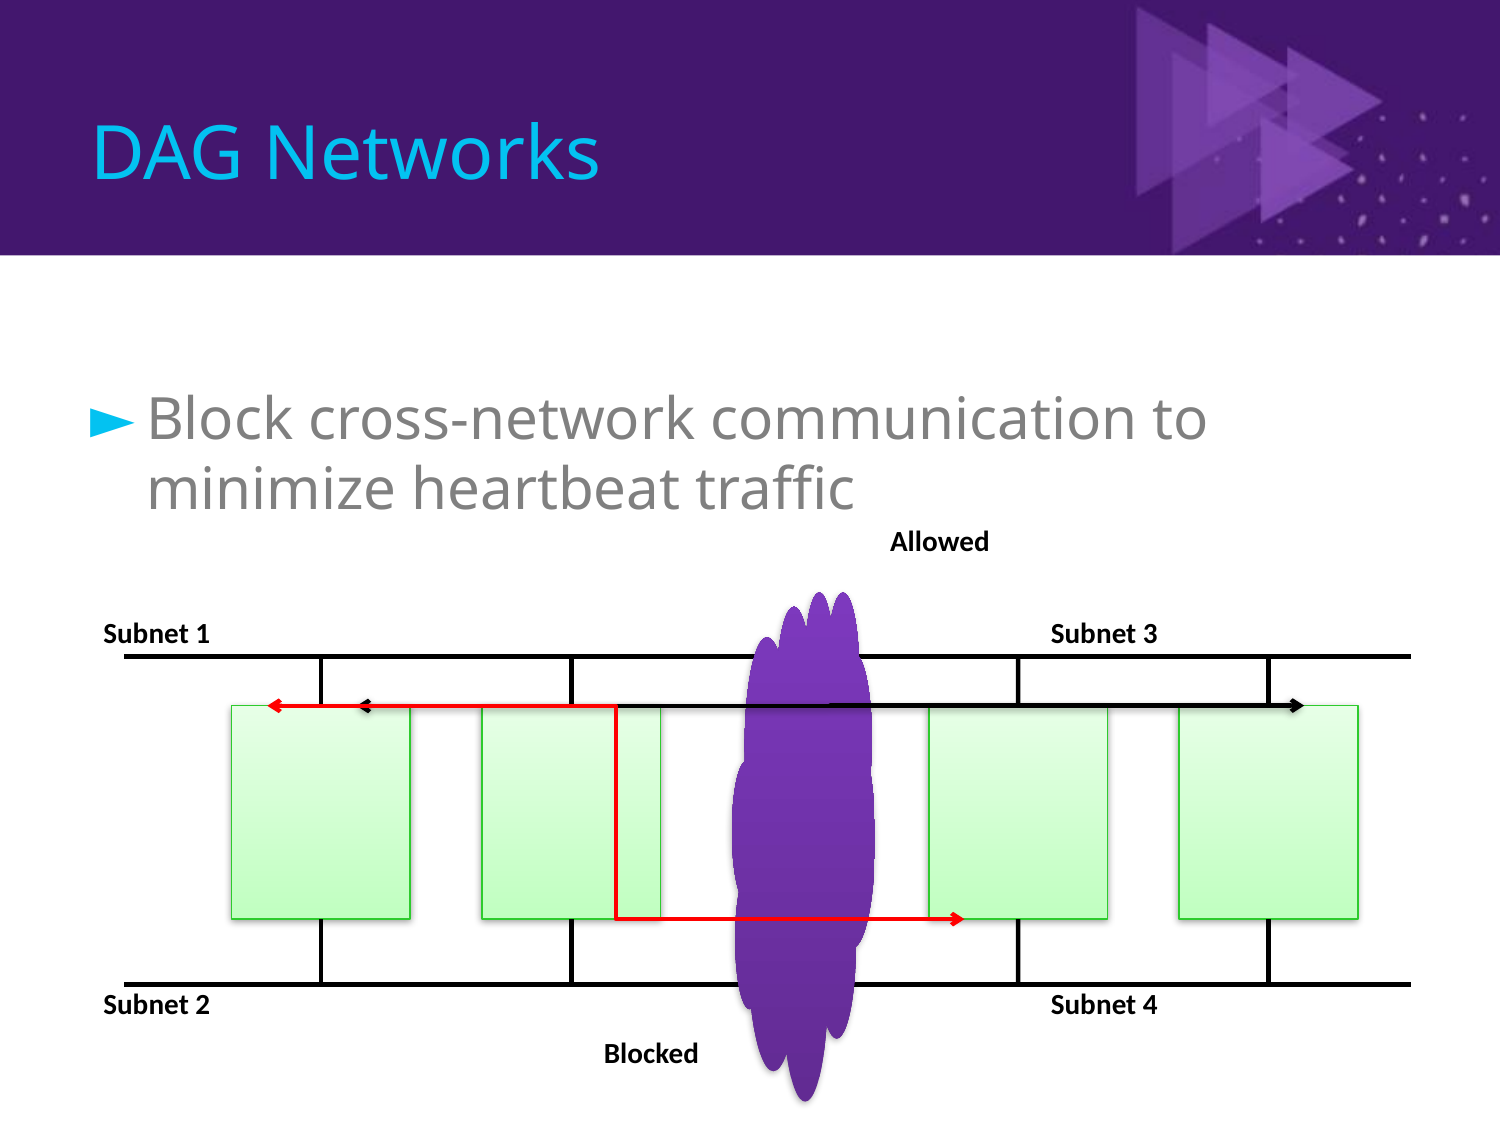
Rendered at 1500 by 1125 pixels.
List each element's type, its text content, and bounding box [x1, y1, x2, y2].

title DAG Networks [75, 56, 1425, 244]
list Block cross-network communication to minimize heartbeat traffic [75, 373, 1425, 1005]
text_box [88, 514, 1412, 1100]
picture [0, 0, 1500, 255]
